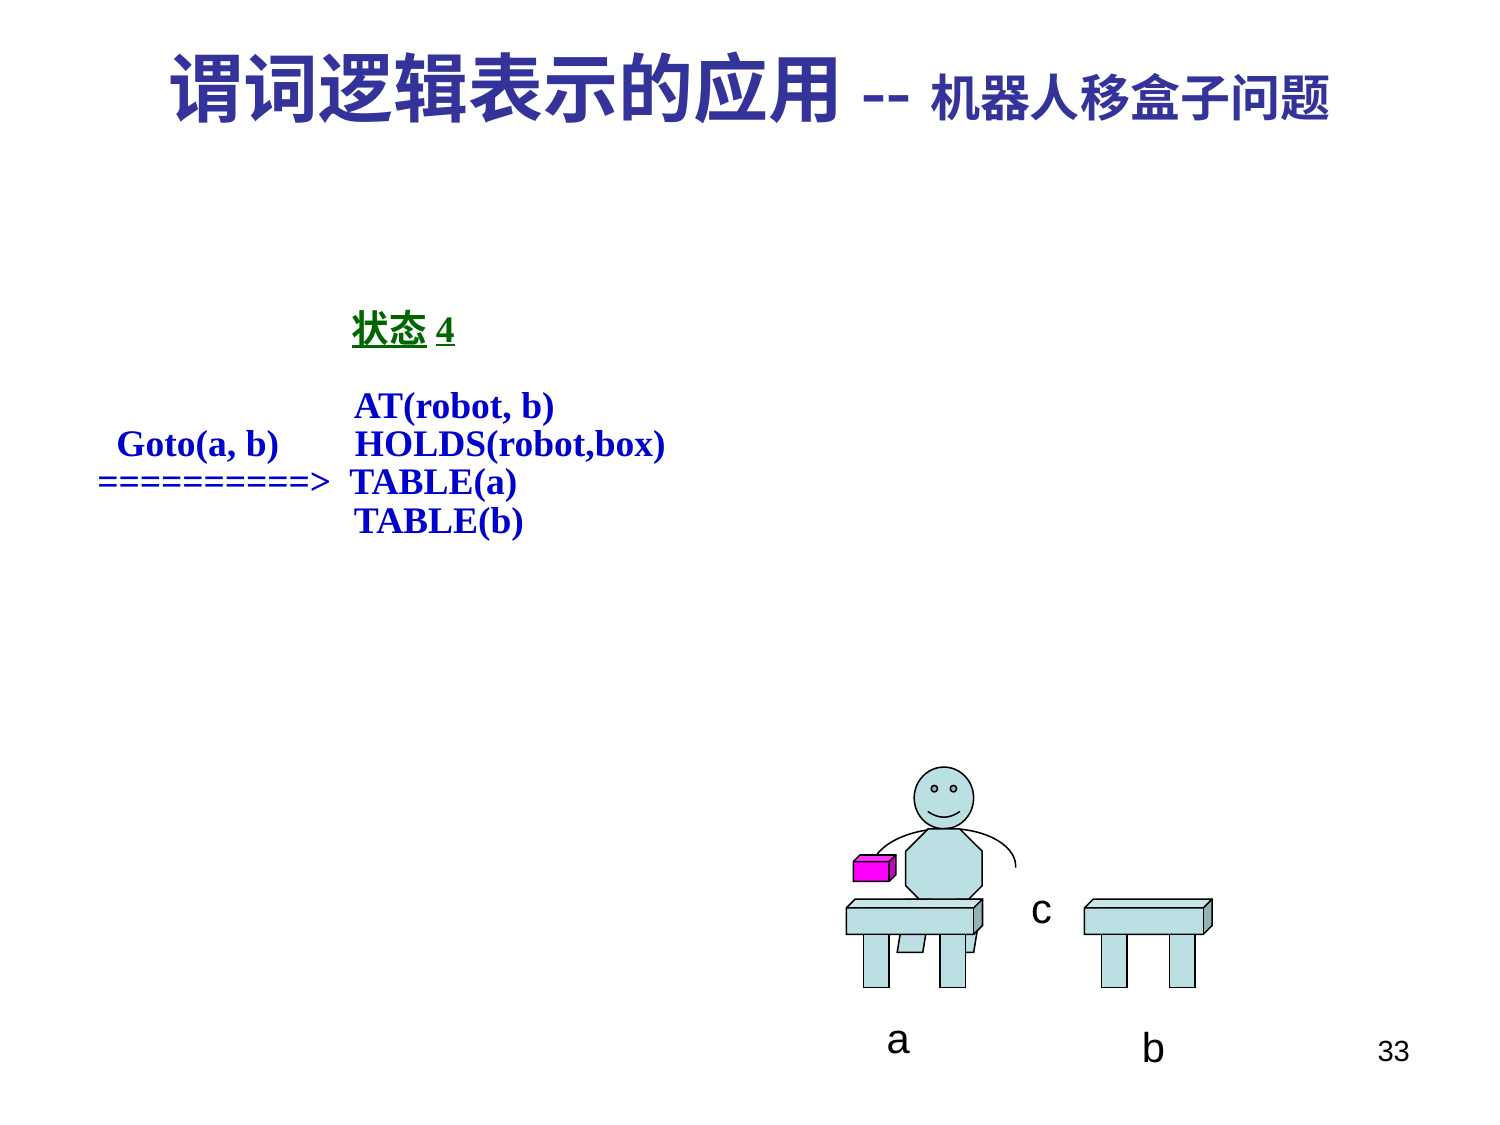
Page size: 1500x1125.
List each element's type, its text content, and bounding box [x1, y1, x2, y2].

text_box [863, 934, 889, 988]
text_box [939, 961, 966, 988]
text_box 有蹄 [847, 899, 865, 907]
text_box [853, 855, 865, 861]
text_box [1169, 934, 1196, 988]
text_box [870, 766, 1016, 953]
title 谓词逻辑表示的应用--机器人移盒子问题 [48, 0, 1450, 173]
text_box a [871, 1004, 915, 1070]
text_box 有毛 [1085, 899, 1211, 907]
text_box [853, 855, 865, 882]
slide_number 33 [1074, 1024, 1425, 1103]
text_box c [1021, 874, 1059, 940]
text_box 状态4 AT(robot, b) Goto(a, b) HOLDS(robot,box) ==========> TABLE(a) TABLE(b) [73, 304, 747, 549]
text_box b [1127, 1013, 1170, 1079]
text_box [846, 899, 865, 935]
text_box [1084, 899, 1213, 935]
text_box [1101, 934, 1127, 988]
